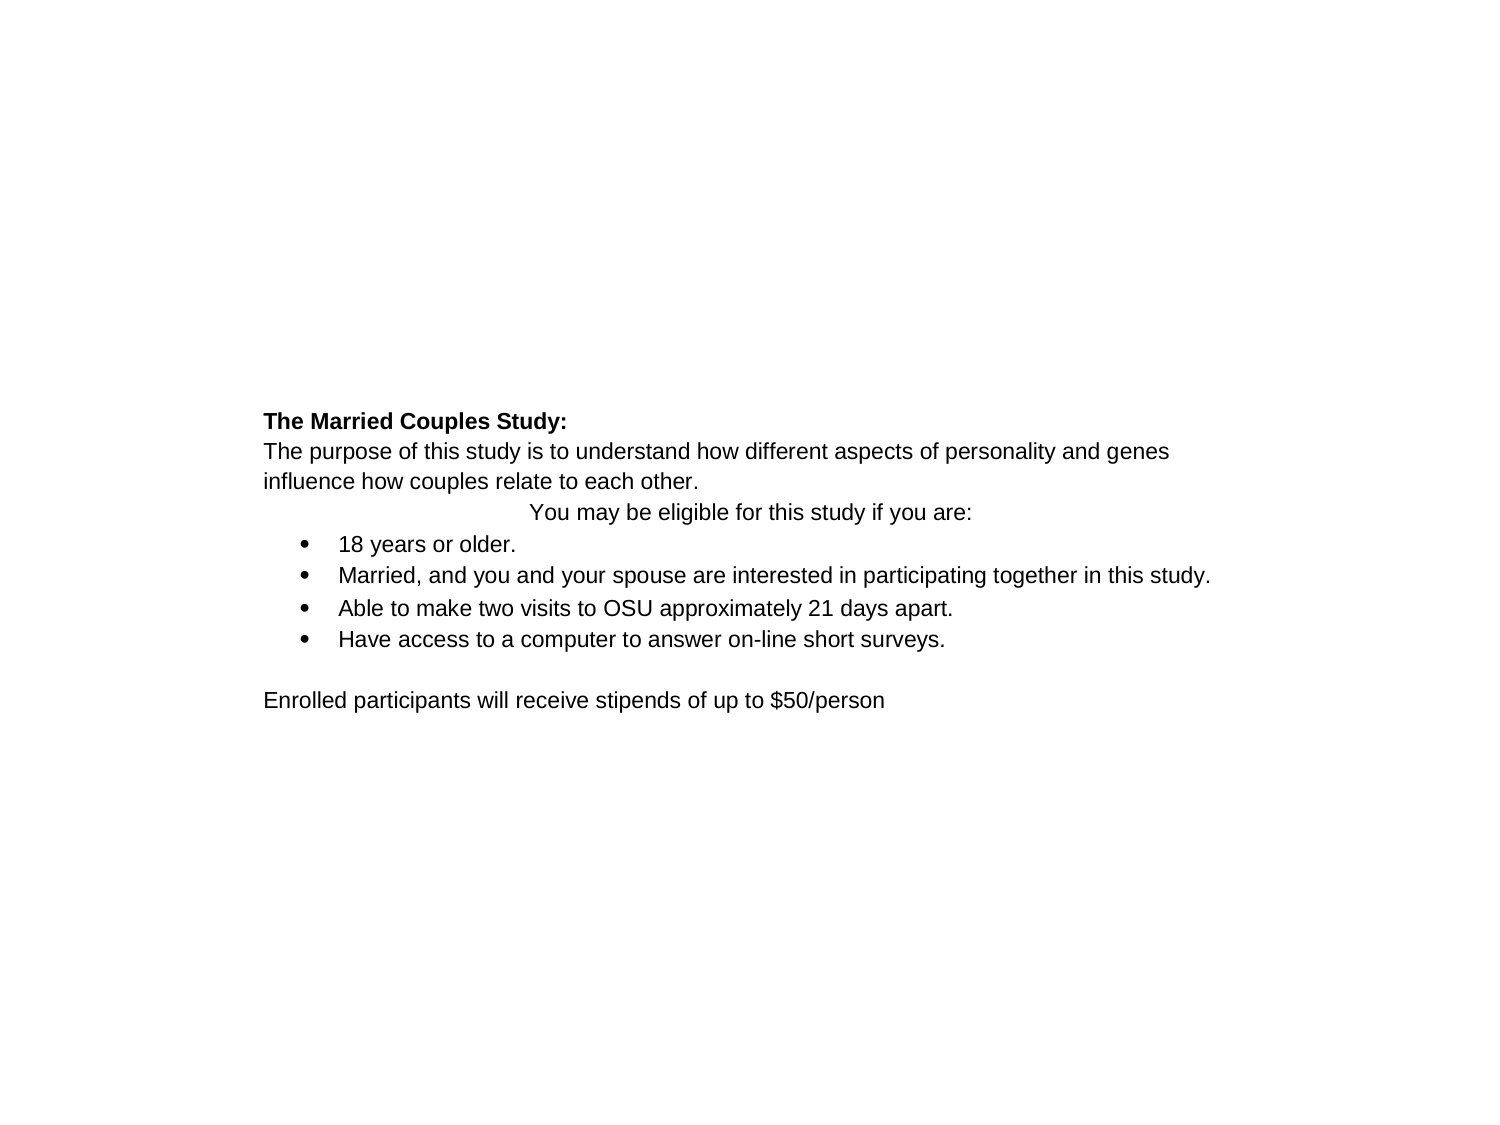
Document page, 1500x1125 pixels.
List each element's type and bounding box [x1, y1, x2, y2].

picture [262, 407, 1237, 718]
